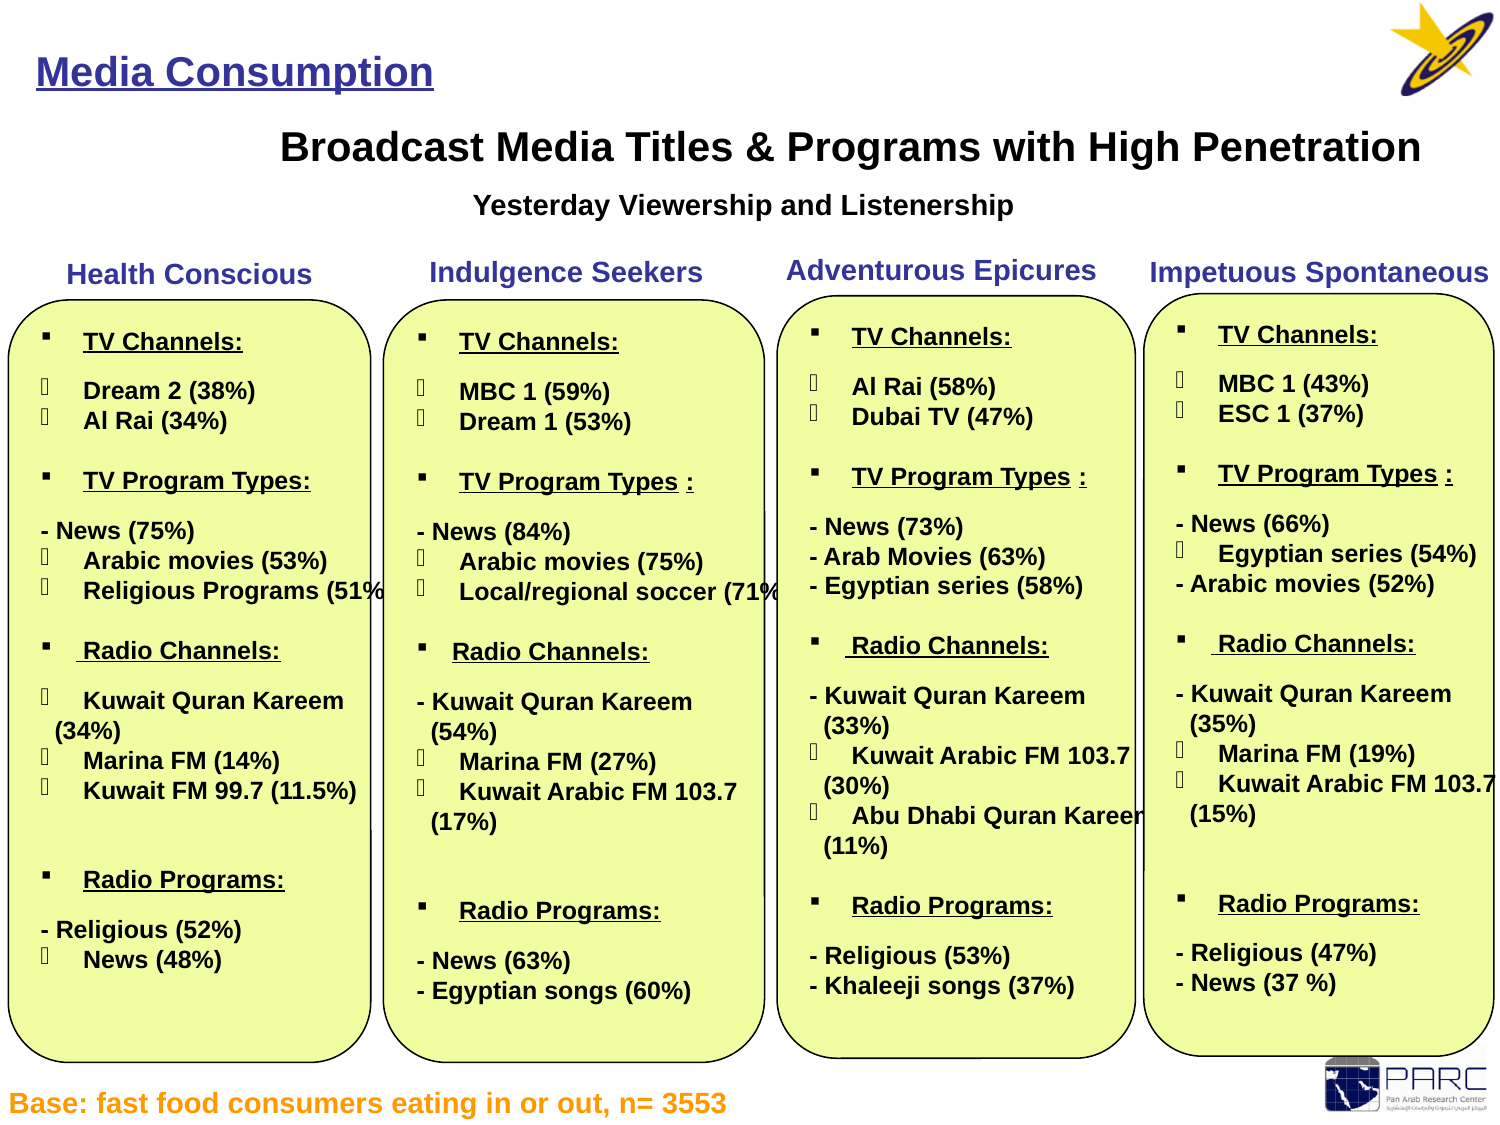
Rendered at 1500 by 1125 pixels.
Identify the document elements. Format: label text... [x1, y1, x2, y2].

text_box Adventurous Epicures [766, 243, 1117, 294]
text_box Yesterday Viewership and Listenership [322, 179, 1173, 229]
text_box Base: fast food consumers eating in or out, n= 3553 [0, 1077, 798, 1125]
text_box TV Channels: MBC 1 (43%) ESC 1 (37%) TV Program Types : - News (66%) Egyptian series (54%) - Arabic movies (52%) Radio Channels: - Kuwait Quran Kareem (35%) Marina FM (19%) Kuwait Arabic FM 103.7 (15%) Radio Programs: - Religious (47%) - News (37 %) [1143, 296, 1494, 1057]
text_box TV Channels: Al Rai (58%) Dubai TV (47%) TV Program Types : - News (73%) - Arab Movies (63%) - Egyptian series (58%) Radio Channels: - Kuwait Quran Kareem (33%) Kuwait Arabic FM 103.7 (30%) Abu Dhabi Quran Kareem (11%) Radio Programs: - Religious (53%) - Khaleeji songs (37%) [777, 295, 1136, 1059]
text_box TV Channels: MBC 1 (59%) Dream 1 (53%) TV Program Types : - News (84%) Arabic movies (75%) Local/regional soccer (71%) Radio Channels: - Kuwait Quran Kareem (54%) Marina FM (27%) Kuwait Arabic FM 103.7 (17%) Radio Programs: - News (63%) - Egyptian songs (60%) [383, 299, 765, 1063]
text_box Media Consumption [20, 36, 1184, 102]
picture [1320, 1045, 1494, 1118]
text_box TV Channels: Dream 2 (38%) Al Rai (34%) TV Program Types: - News (75%) Arabic movies (53%) Religious Programs (51%) Radio Channels: Kuwait Quran Kareem (34%) Marina FM (14%) Kuwait FM 99.7 (11.5%) Radio Programs: - Religious (52%) News (48%) [8, 299, 371, 1063]
text_box Indulgence Seekers [391, 245, 742, 296]
text_box Health Conscious [14, 247, 365, 298]
picture [1385, 0, 1498, 100]
text_box Broadcast Media Titles & Programs with High Penetration [227, 112, 1475, 178]
text_box Impetuous Spontaneous [1102, 245, 1500, 296]
